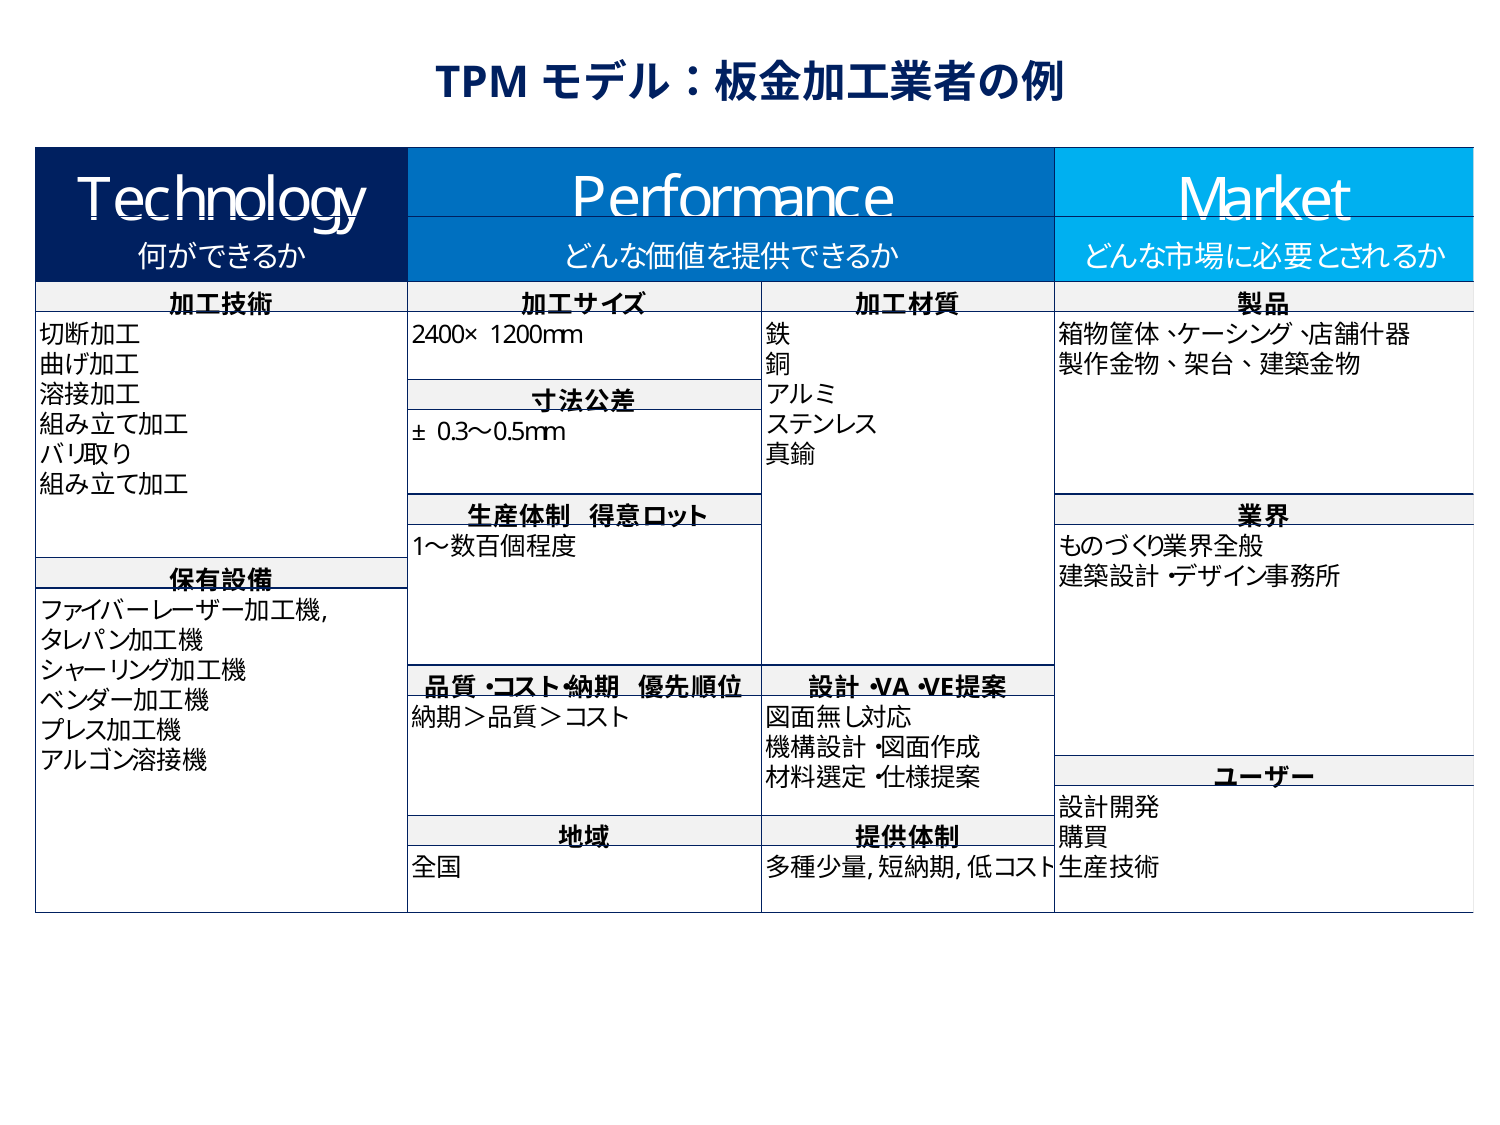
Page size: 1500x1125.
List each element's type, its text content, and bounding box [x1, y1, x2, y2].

picture [34, 146, 1476, 914]
text_box TPMモデル：板金加工業者の例 [420, 46, 1080, 114]
